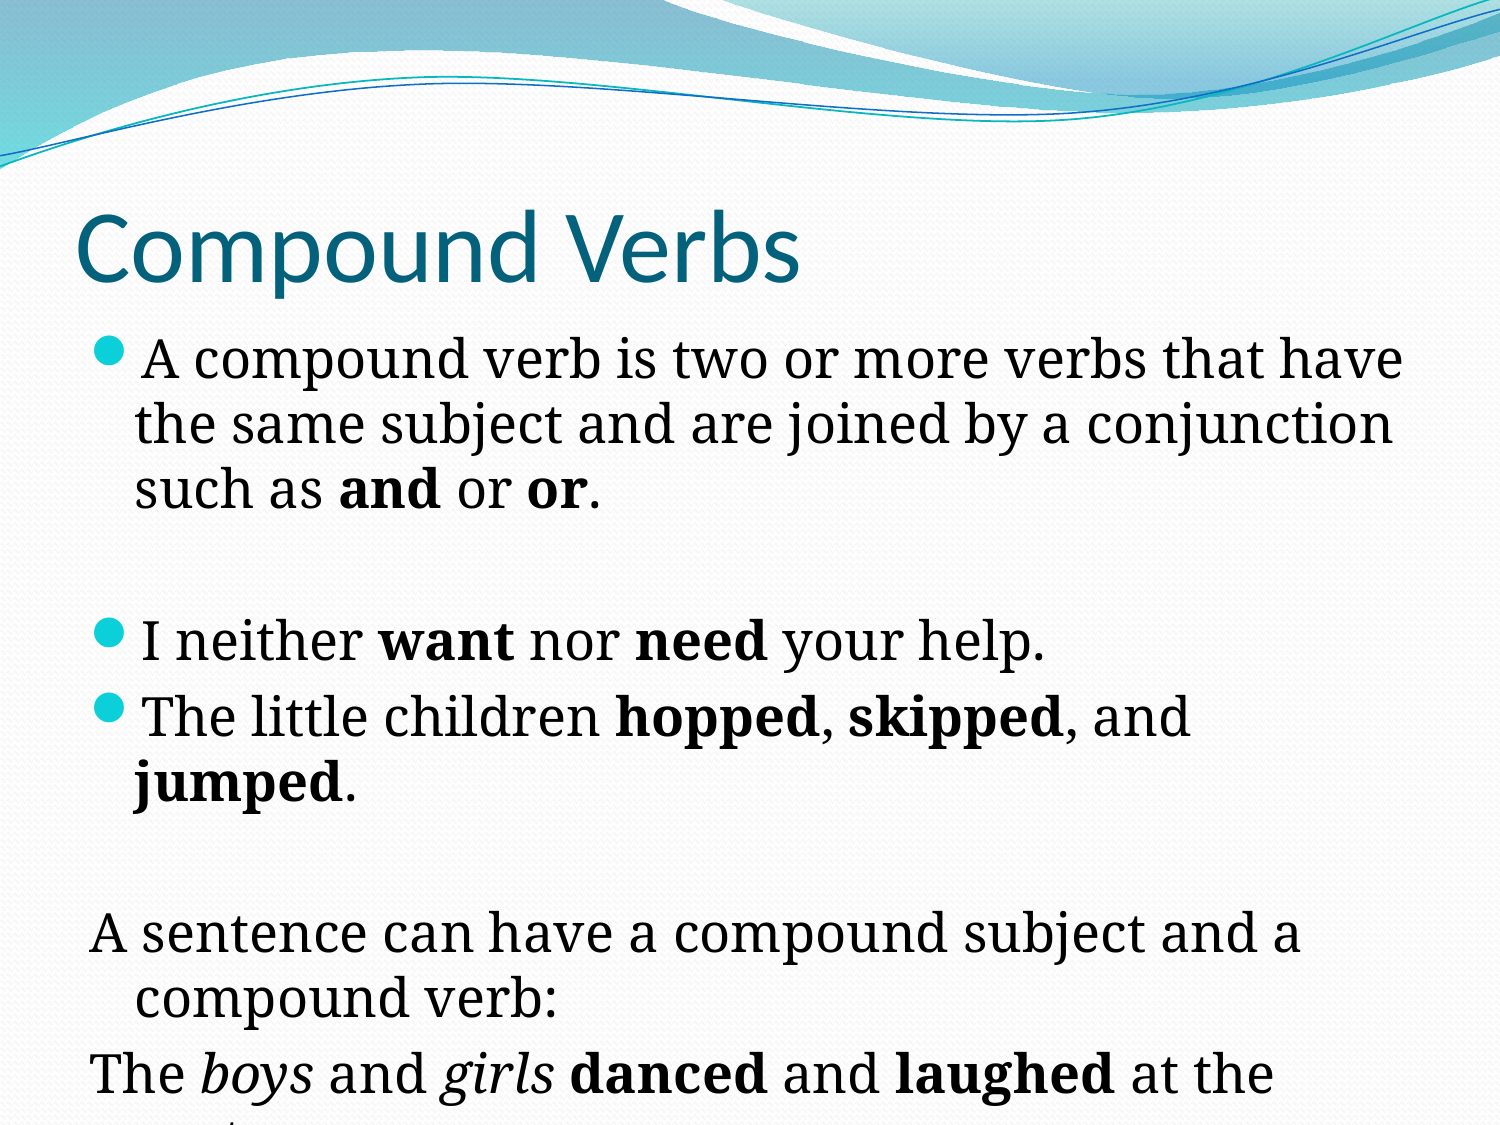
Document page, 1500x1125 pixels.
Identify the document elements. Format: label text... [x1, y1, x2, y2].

list A compound verb is two or more verbs that have the same subject and are joined by a conjunction such as and or or. I neither want nor need your help. The little children hopped, skipped, and jumped. A sentence can have a compound subject and a compound verb: The boys and girls danced and laughed at the party. [75, 317, 1425, 1125]
title Compound Verbs [75, 115, 1425, 303]
